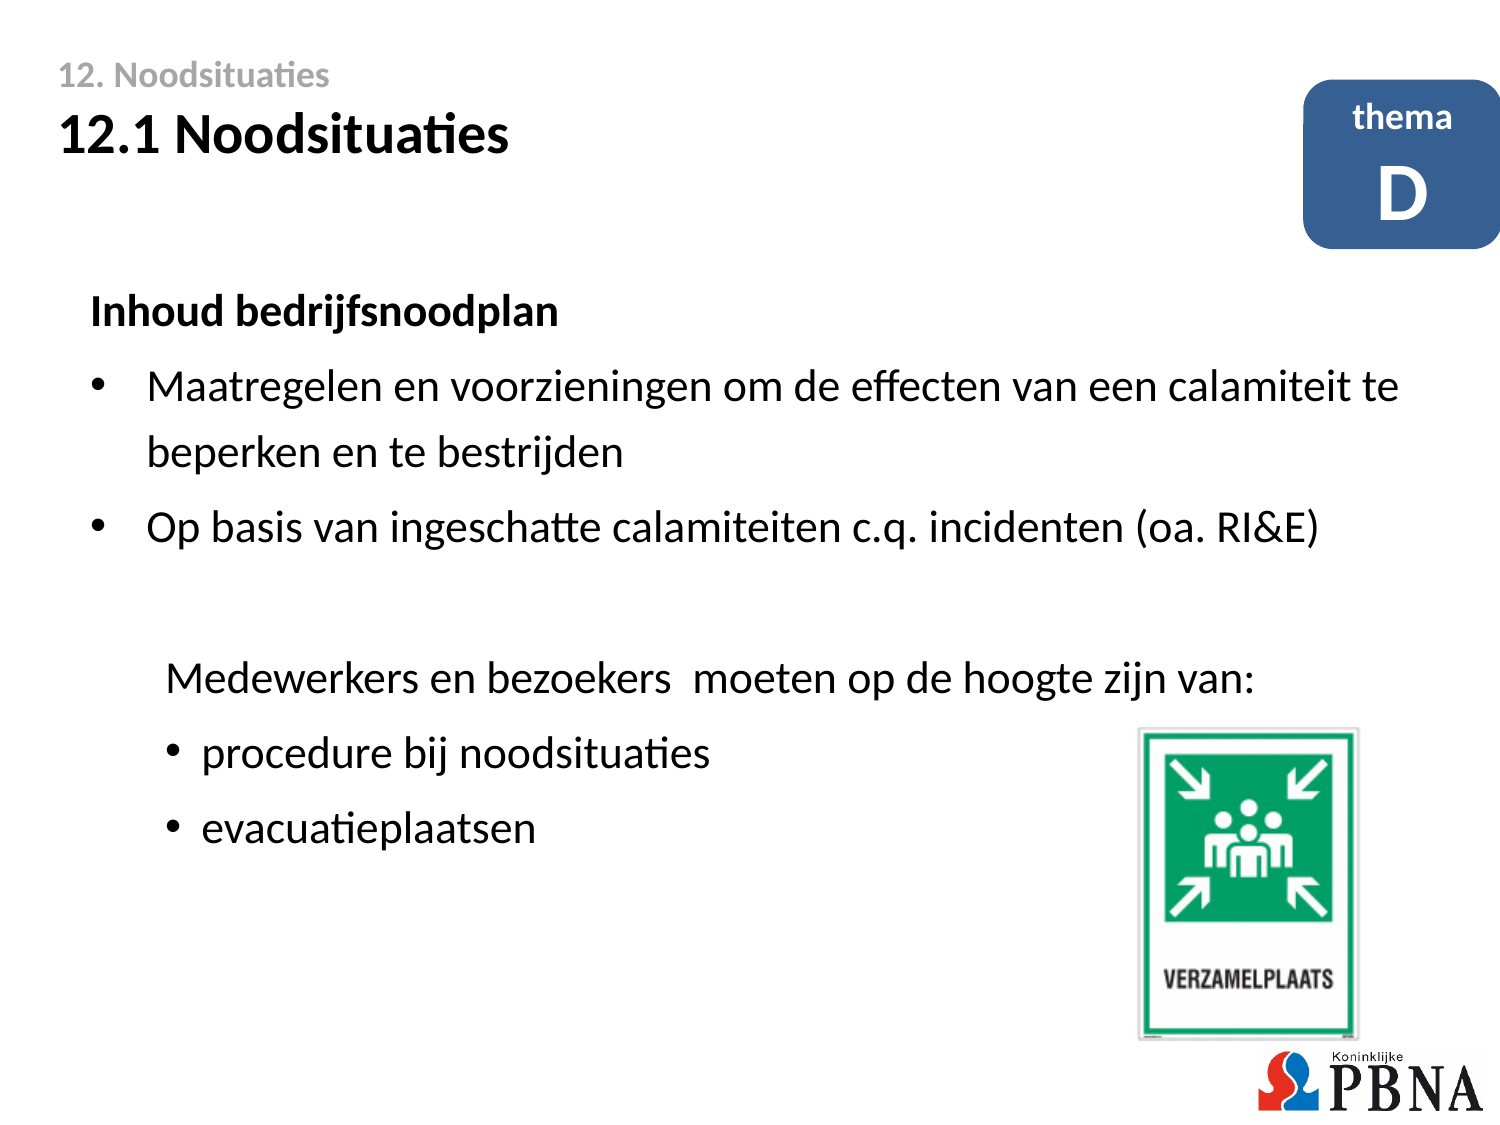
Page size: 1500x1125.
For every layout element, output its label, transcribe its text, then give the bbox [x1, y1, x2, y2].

list Inhoud bedrijfsnoodplan Maatregelen en voorzieningen om de effecten van een calamiteit te beperken en te bestrijden Op basis van ingeschatte calamiteiten c.q. incidenten (oa. RI&E) Medewerkers en bezoekers moeten op de hoogte zijn van: procedure bij noodsituaties evacuatieplaatsen [75, 262, 1459, 1047]
picture [1257, 1051, 1483, 1112]
title 12. Noodsituaties 12.1 Noodsituaties [41, 42, 1392, 231]
picture [1092, 727, 1406, 1041]
text_box thema D [1303, 79, 1500, 250]
